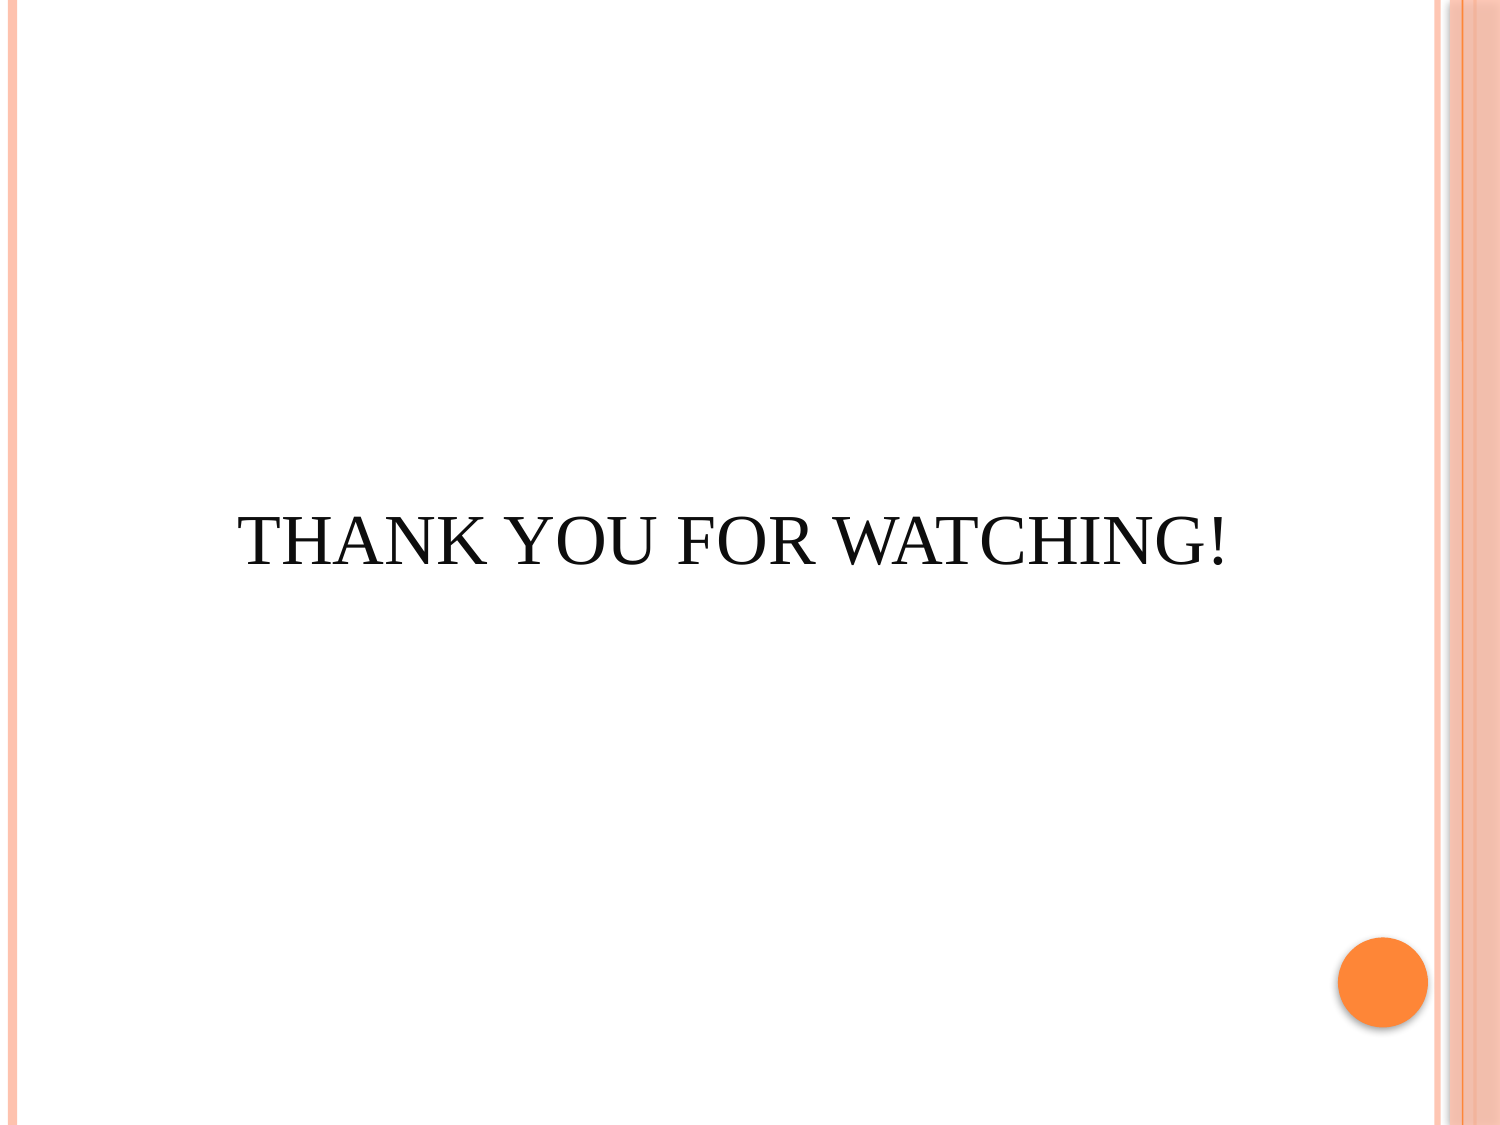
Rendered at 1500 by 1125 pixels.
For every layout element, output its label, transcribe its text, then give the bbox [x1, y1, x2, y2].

title Thank you for watching! [222, 421, 1336, 586]
